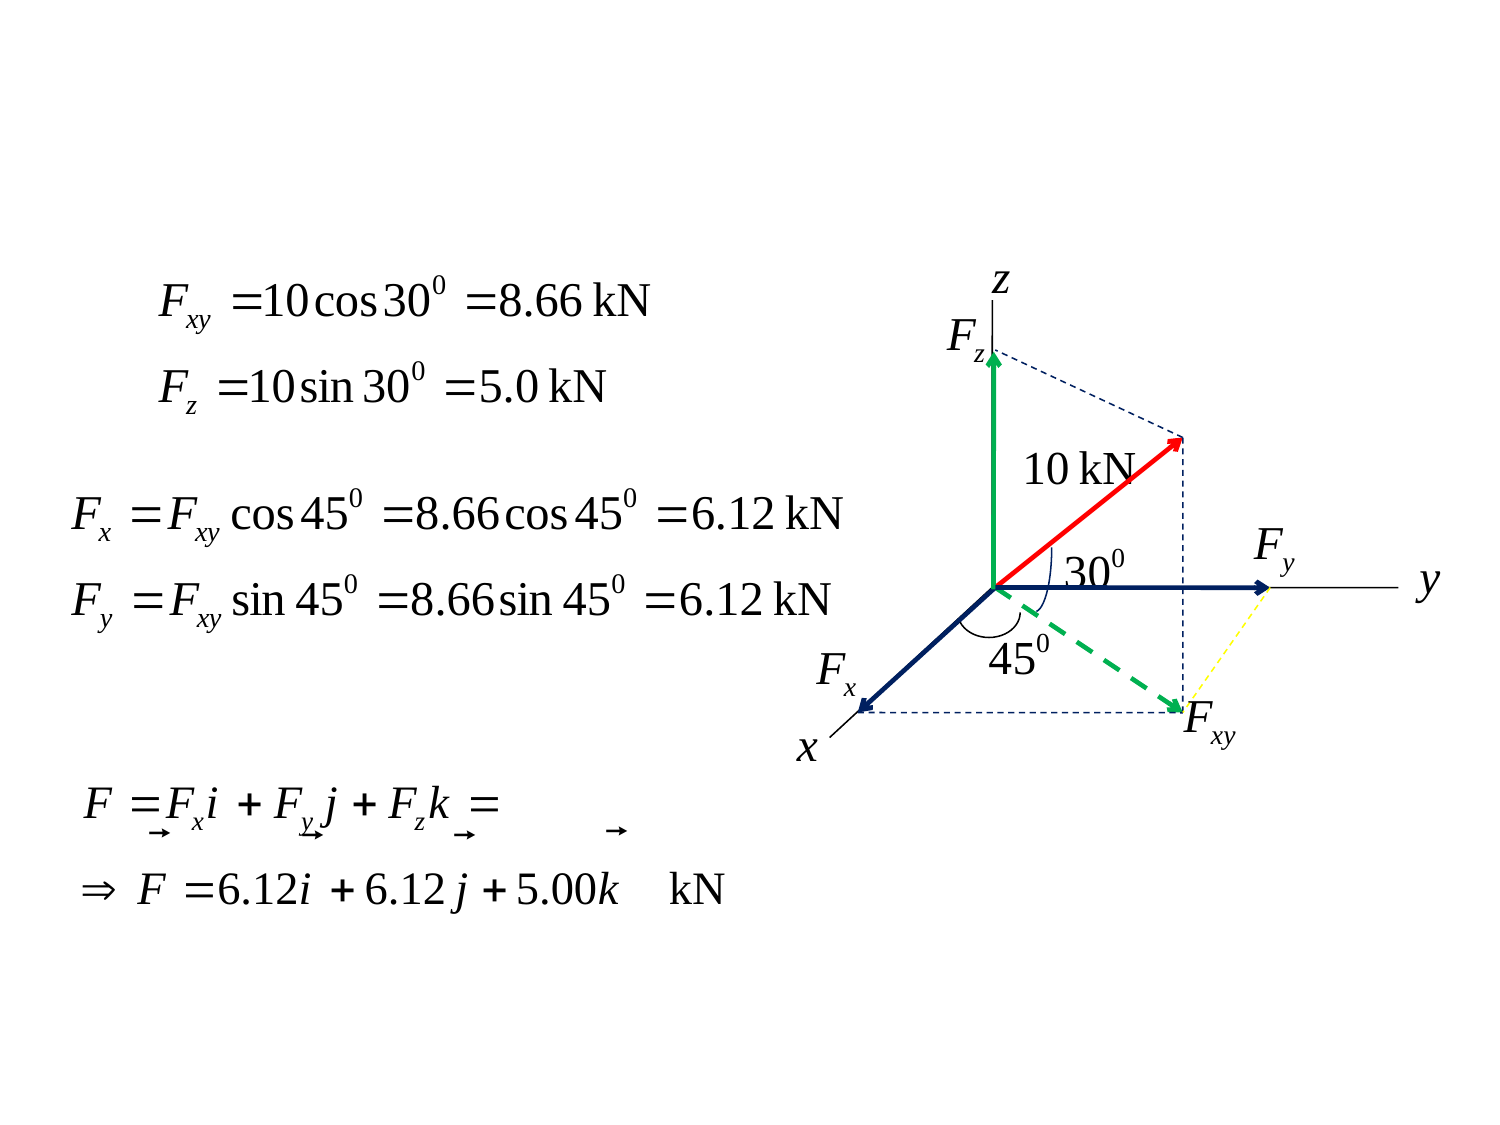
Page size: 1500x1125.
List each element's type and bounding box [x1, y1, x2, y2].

text_box [62, 474, 855, 646]
text_box [149, 262, 660, 425]
text_box [787, 262, 1452, 774]
text_box [74, 762, 734, 926]
